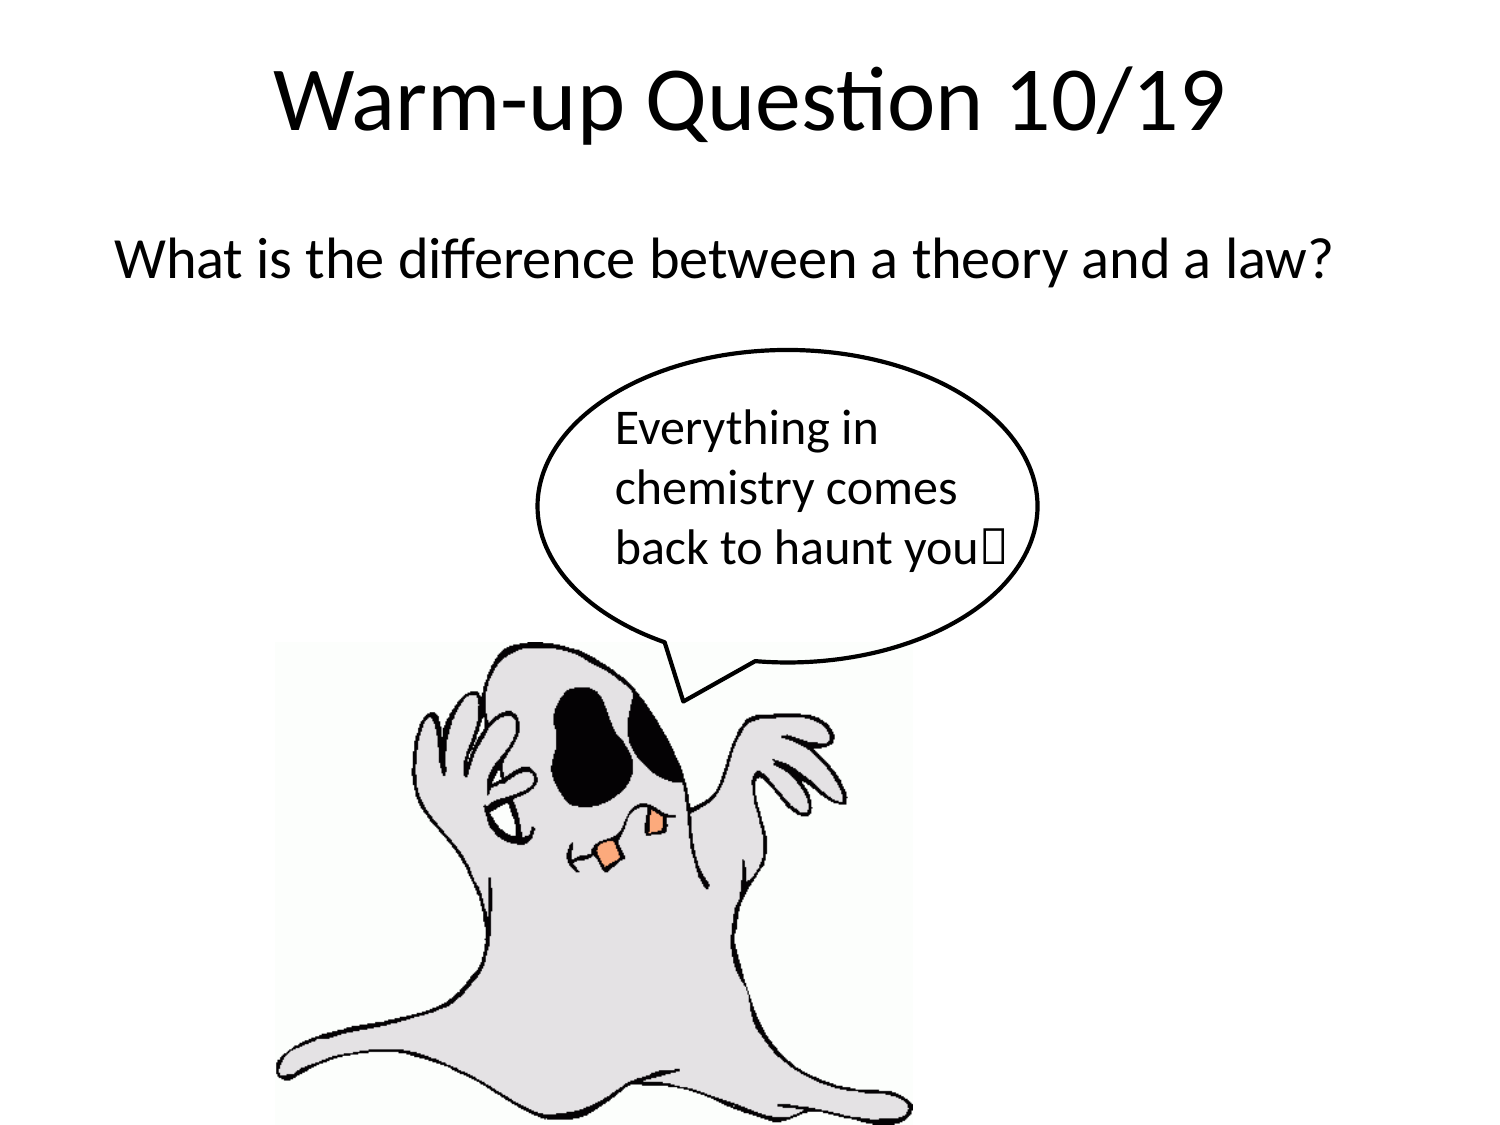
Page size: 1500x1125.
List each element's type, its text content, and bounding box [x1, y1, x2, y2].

text_box What is the difference between a theory and a law? [99, 212, 1366, 368]
title Warm-up Question 10/19 [75, 0, 1425, 188]
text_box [274, 349, 1038, 1125]
